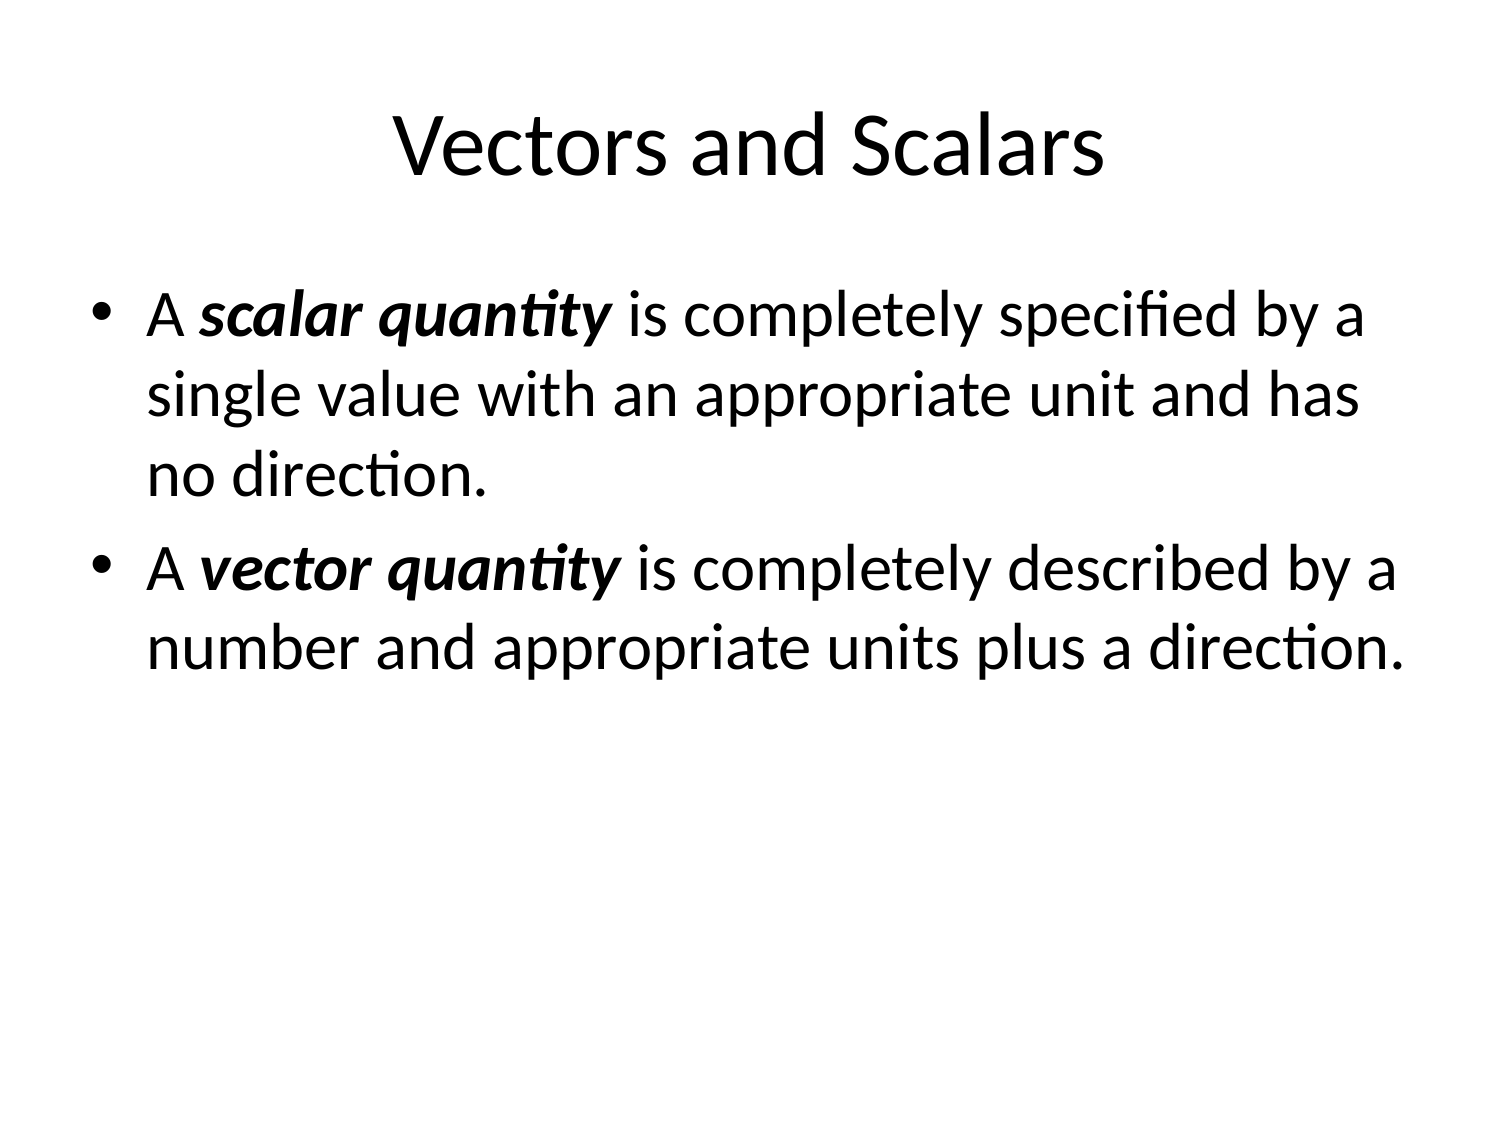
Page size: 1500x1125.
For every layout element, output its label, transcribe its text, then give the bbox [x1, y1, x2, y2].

list A scalar quantity is completely specified by a single value with an appropriate unit and has no direction. A vector quantity is completely described by a number and appropriate units plus a direction. [75, 262, 1425, 1005]
title Vectors and Scalars [75, 45, 1425, 233]
